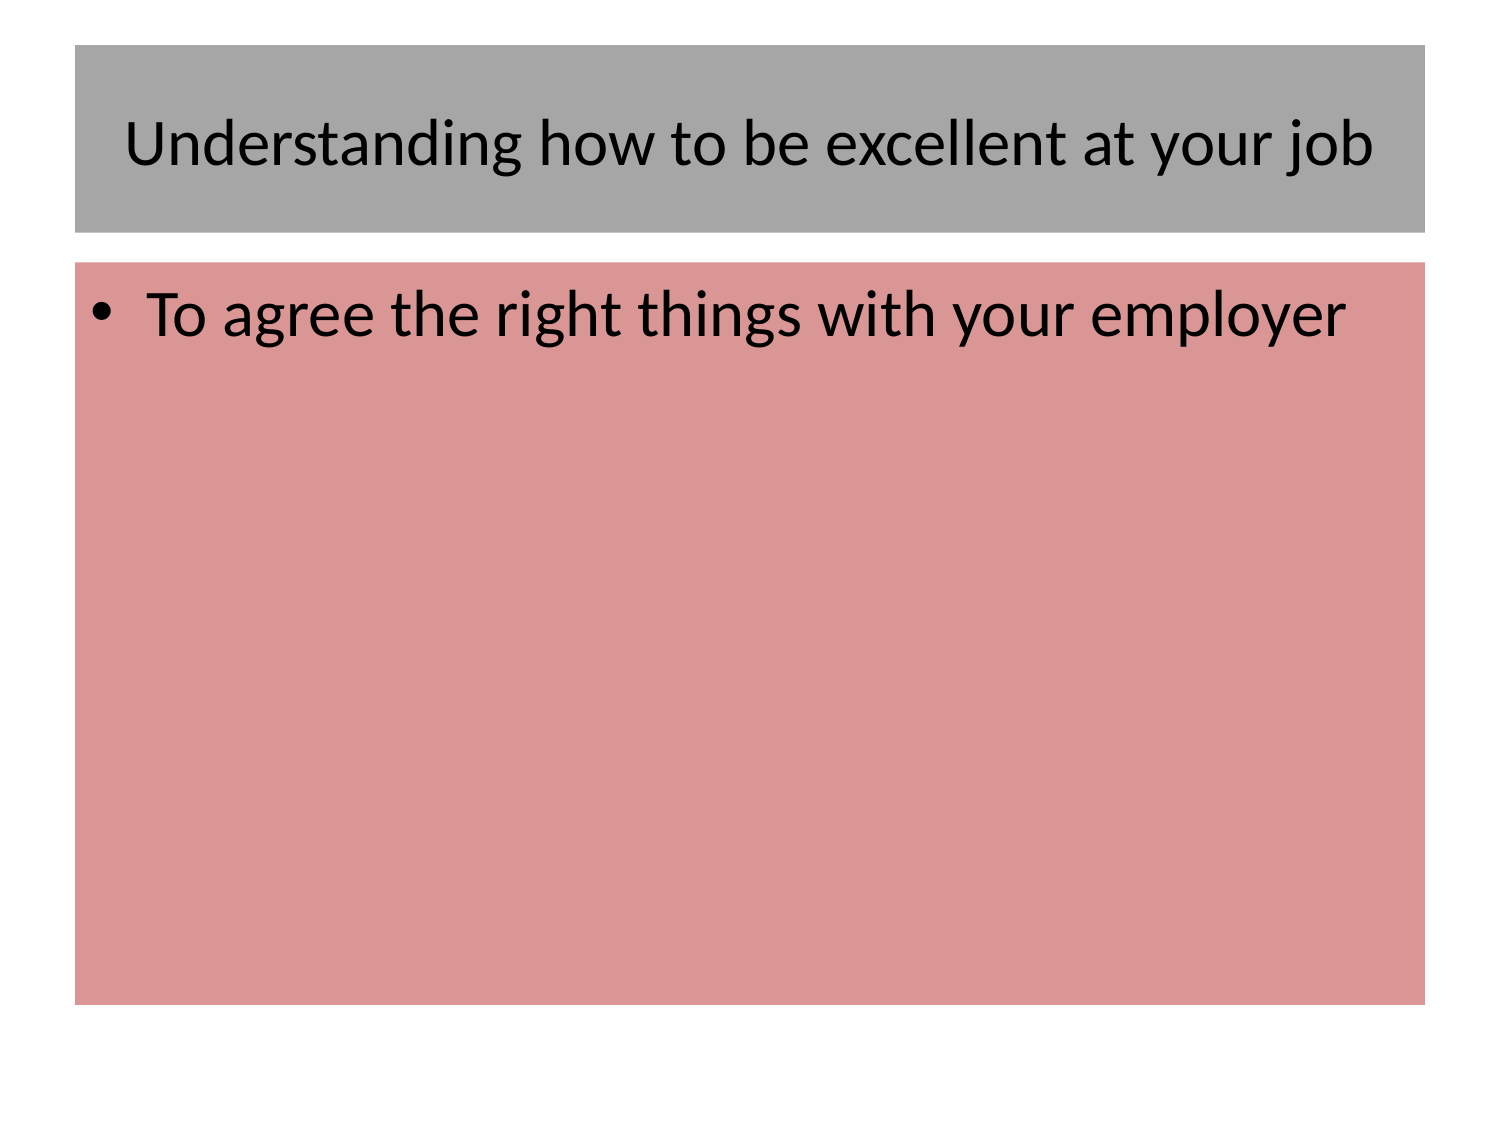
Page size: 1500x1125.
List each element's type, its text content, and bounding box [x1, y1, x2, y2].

list To agree the right things with your employer [75, 262, 1425, 1005]
title Understanding how to be excellent at your job [75, 45, 1425, 233]
